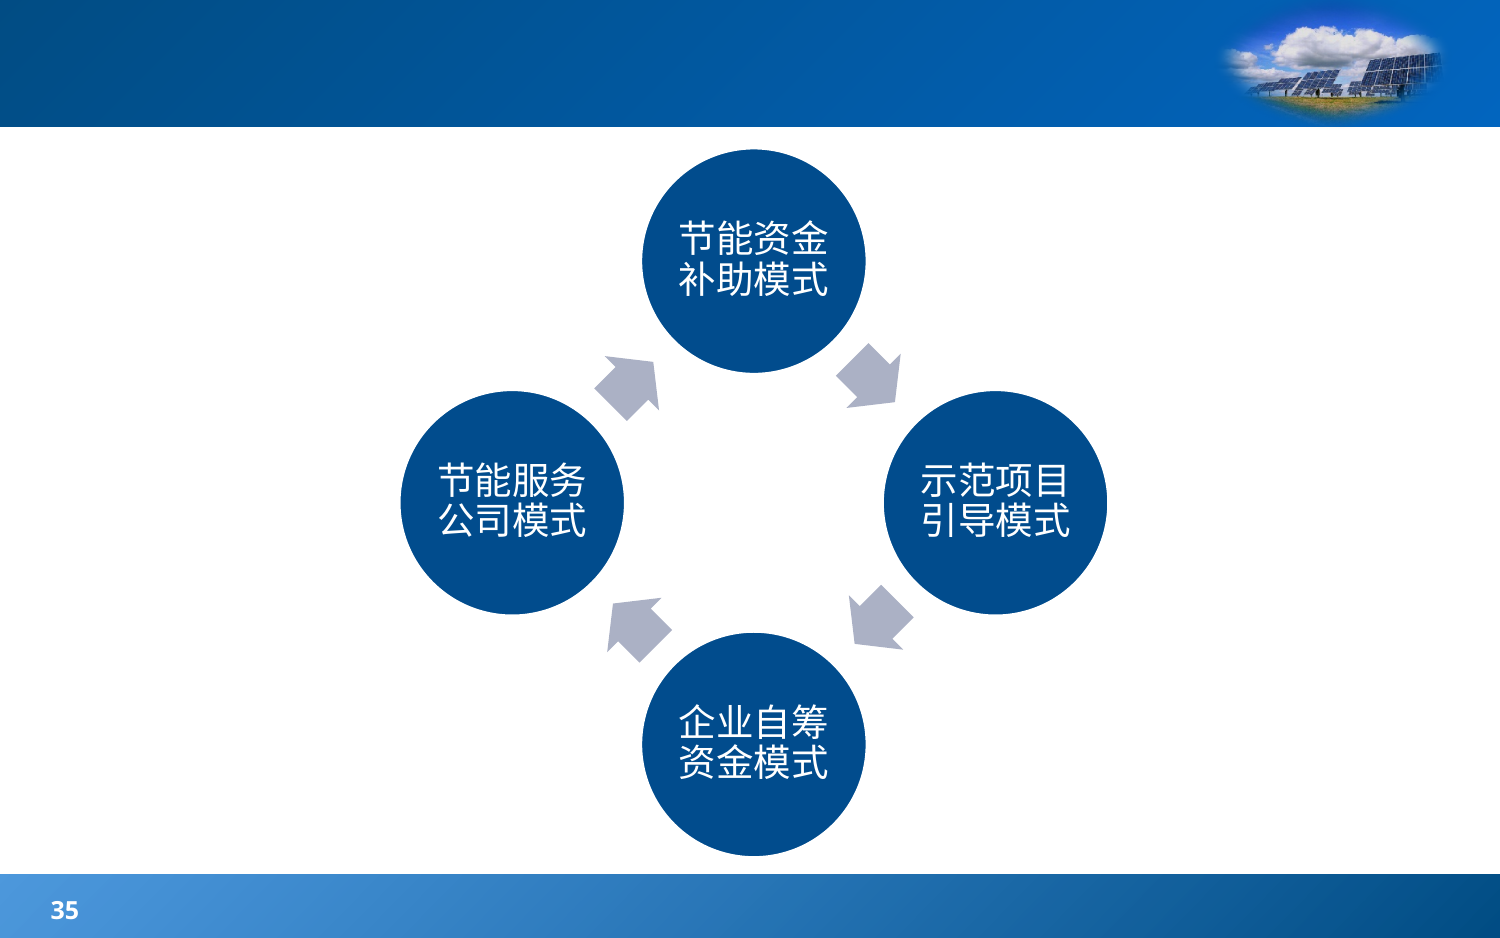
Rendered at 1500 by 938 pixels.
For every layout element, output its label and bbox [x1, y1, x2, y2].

picture [1233, 6, 1433, 113]
text_box [249, 146, 1259, 859]
